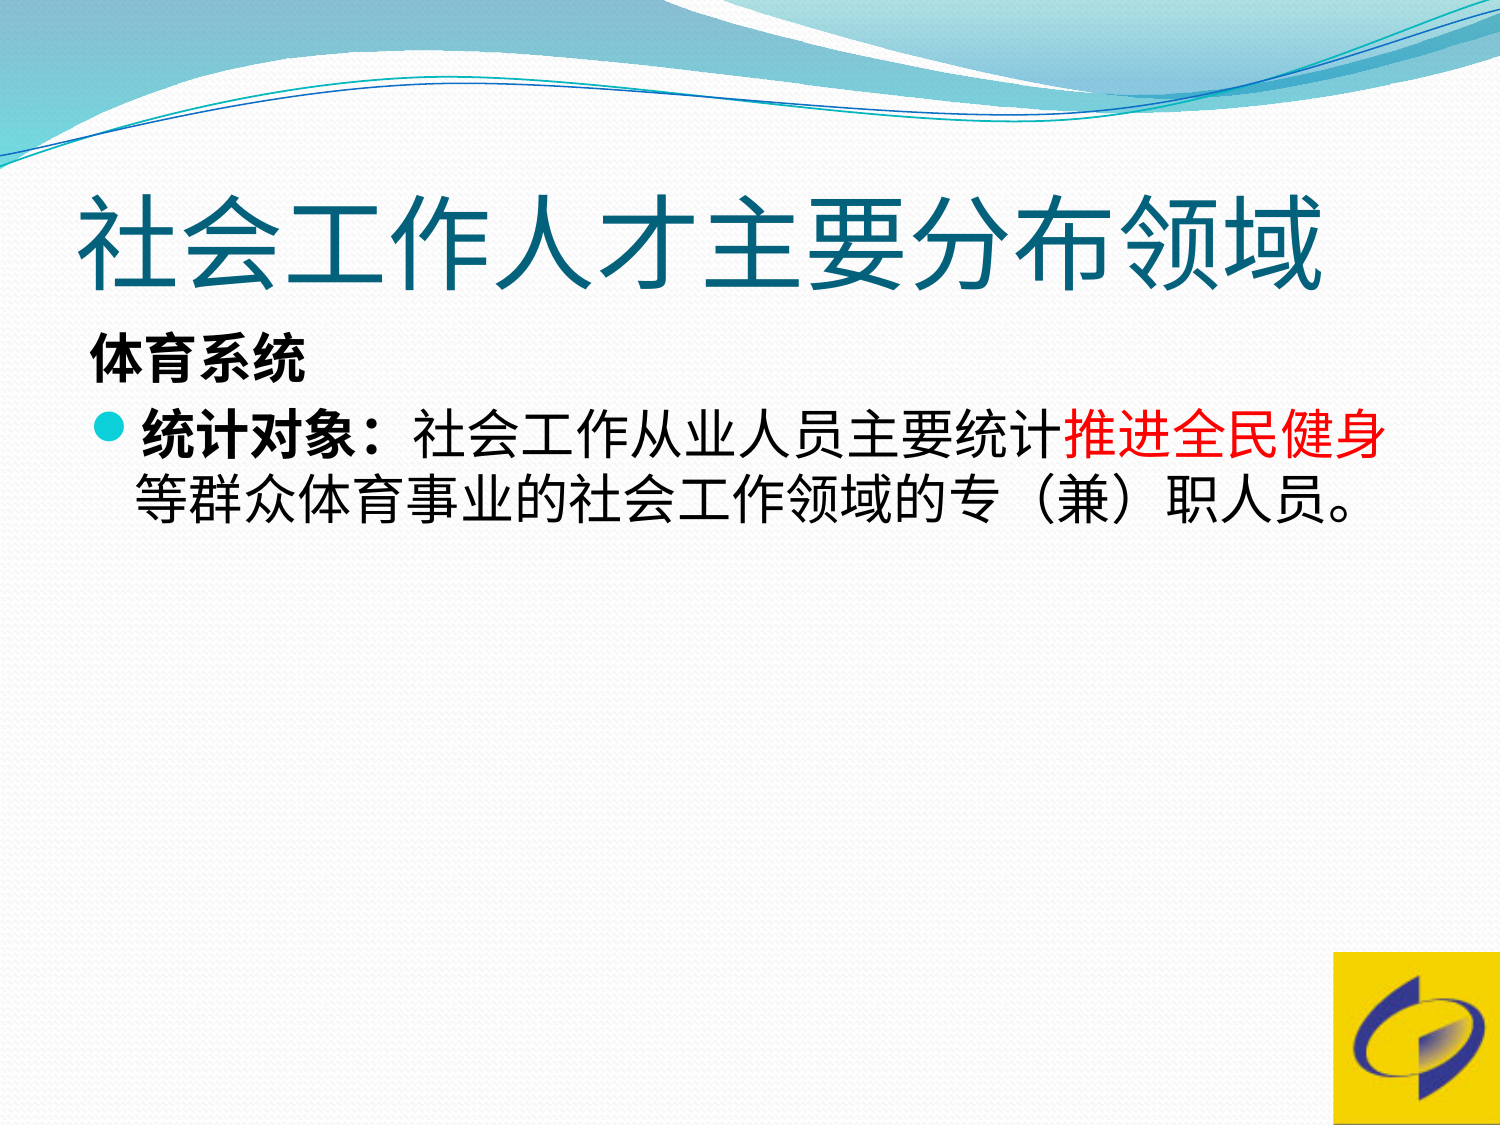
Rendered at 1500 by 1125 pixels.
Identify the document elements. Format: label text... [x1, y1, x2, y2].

picture [1333, 952, 1500, 1125]
list 体育系统 统计对象：社会工作从业人员主要统计推进全民健身等群众体育事业的社会工作领域的专（兼）职人员。 [75, 317, 1425, 1038]
title 社会工作人才主要分布领域 [75, 115, 1425, 303]
